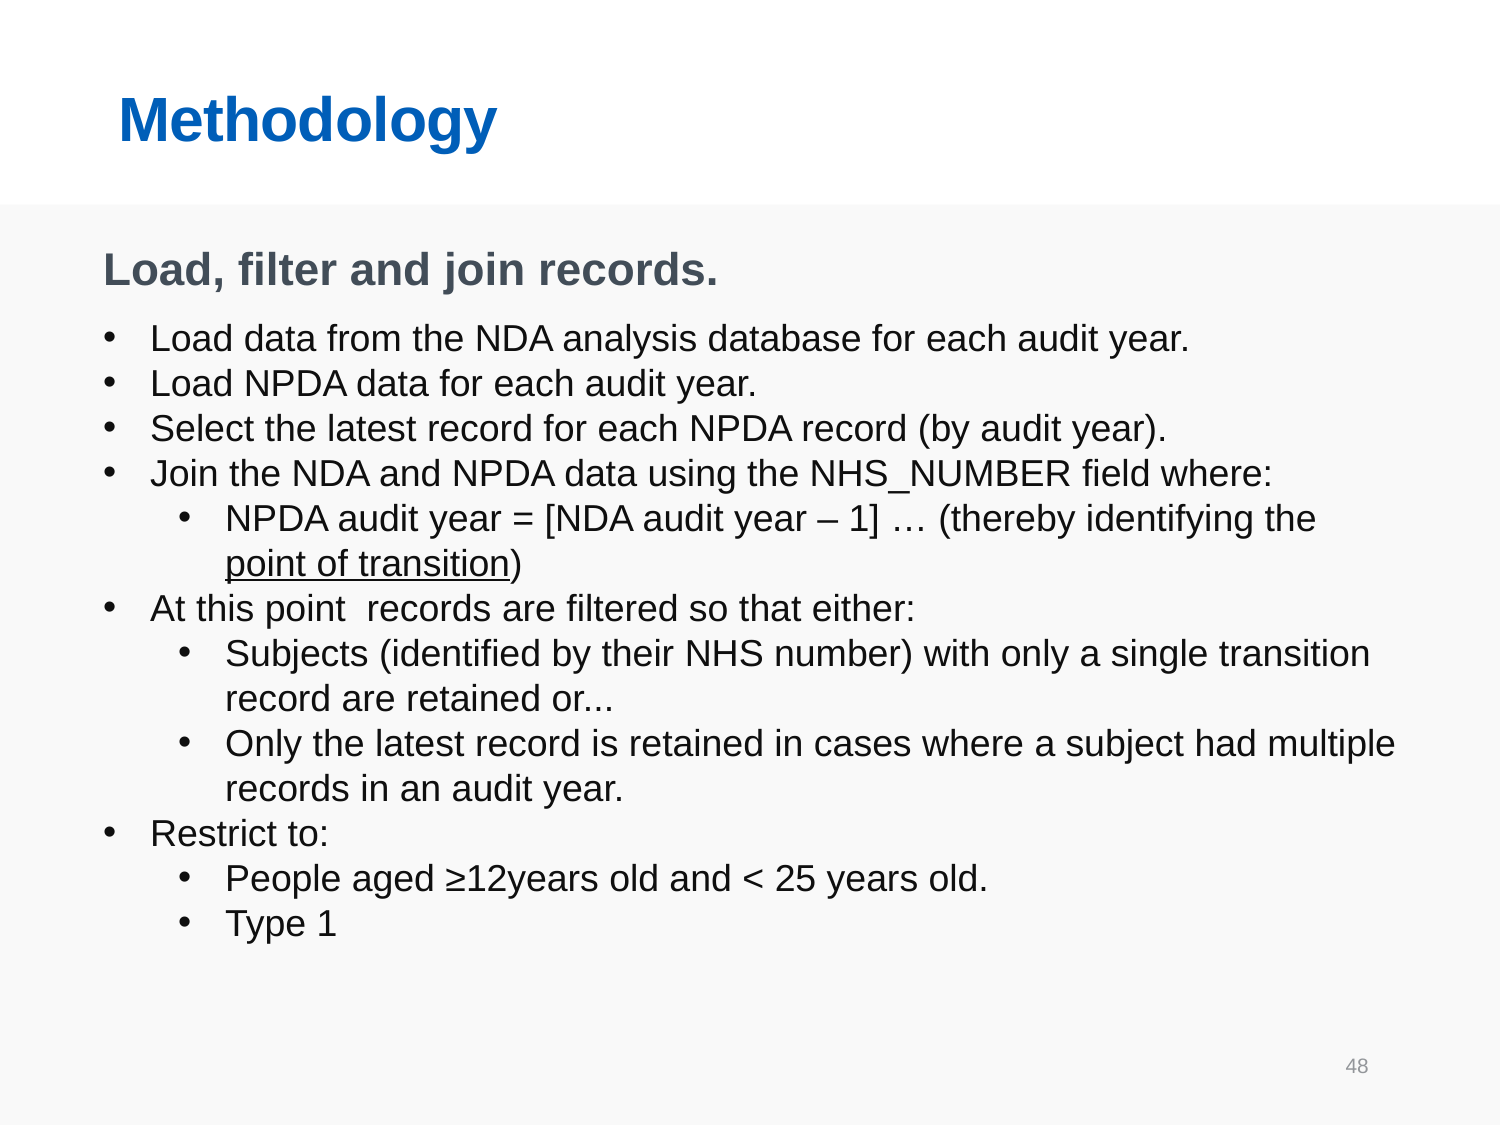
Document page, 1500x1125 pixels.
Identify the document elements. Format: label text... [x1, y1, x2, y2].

text_box Load, filter and join records. Load data from the NDA analysis database for each audit year. Load NPDA data for each audit year. Select the latest record for each NPDA record (by audit year). Join the NDA and NPDA data using the NHS_NUMBER field where: NPDA audit year = [NDA audit year – 1] … (thereby identifying the point of transition) At this point records are filtered so that either: Subjects (identified by their NHS number) with only a single transition record are retained or... Only the latest record is retained in cases where a subject had multiple records in an audit year. Restrict to: People aged ≥12years old and < 25 years old. Type 1 [88, 231, 1412, 952]
slide_number 48 [1033, 1035, 1384, 1095]
title Methodology [118, 78, 1371, 195]
